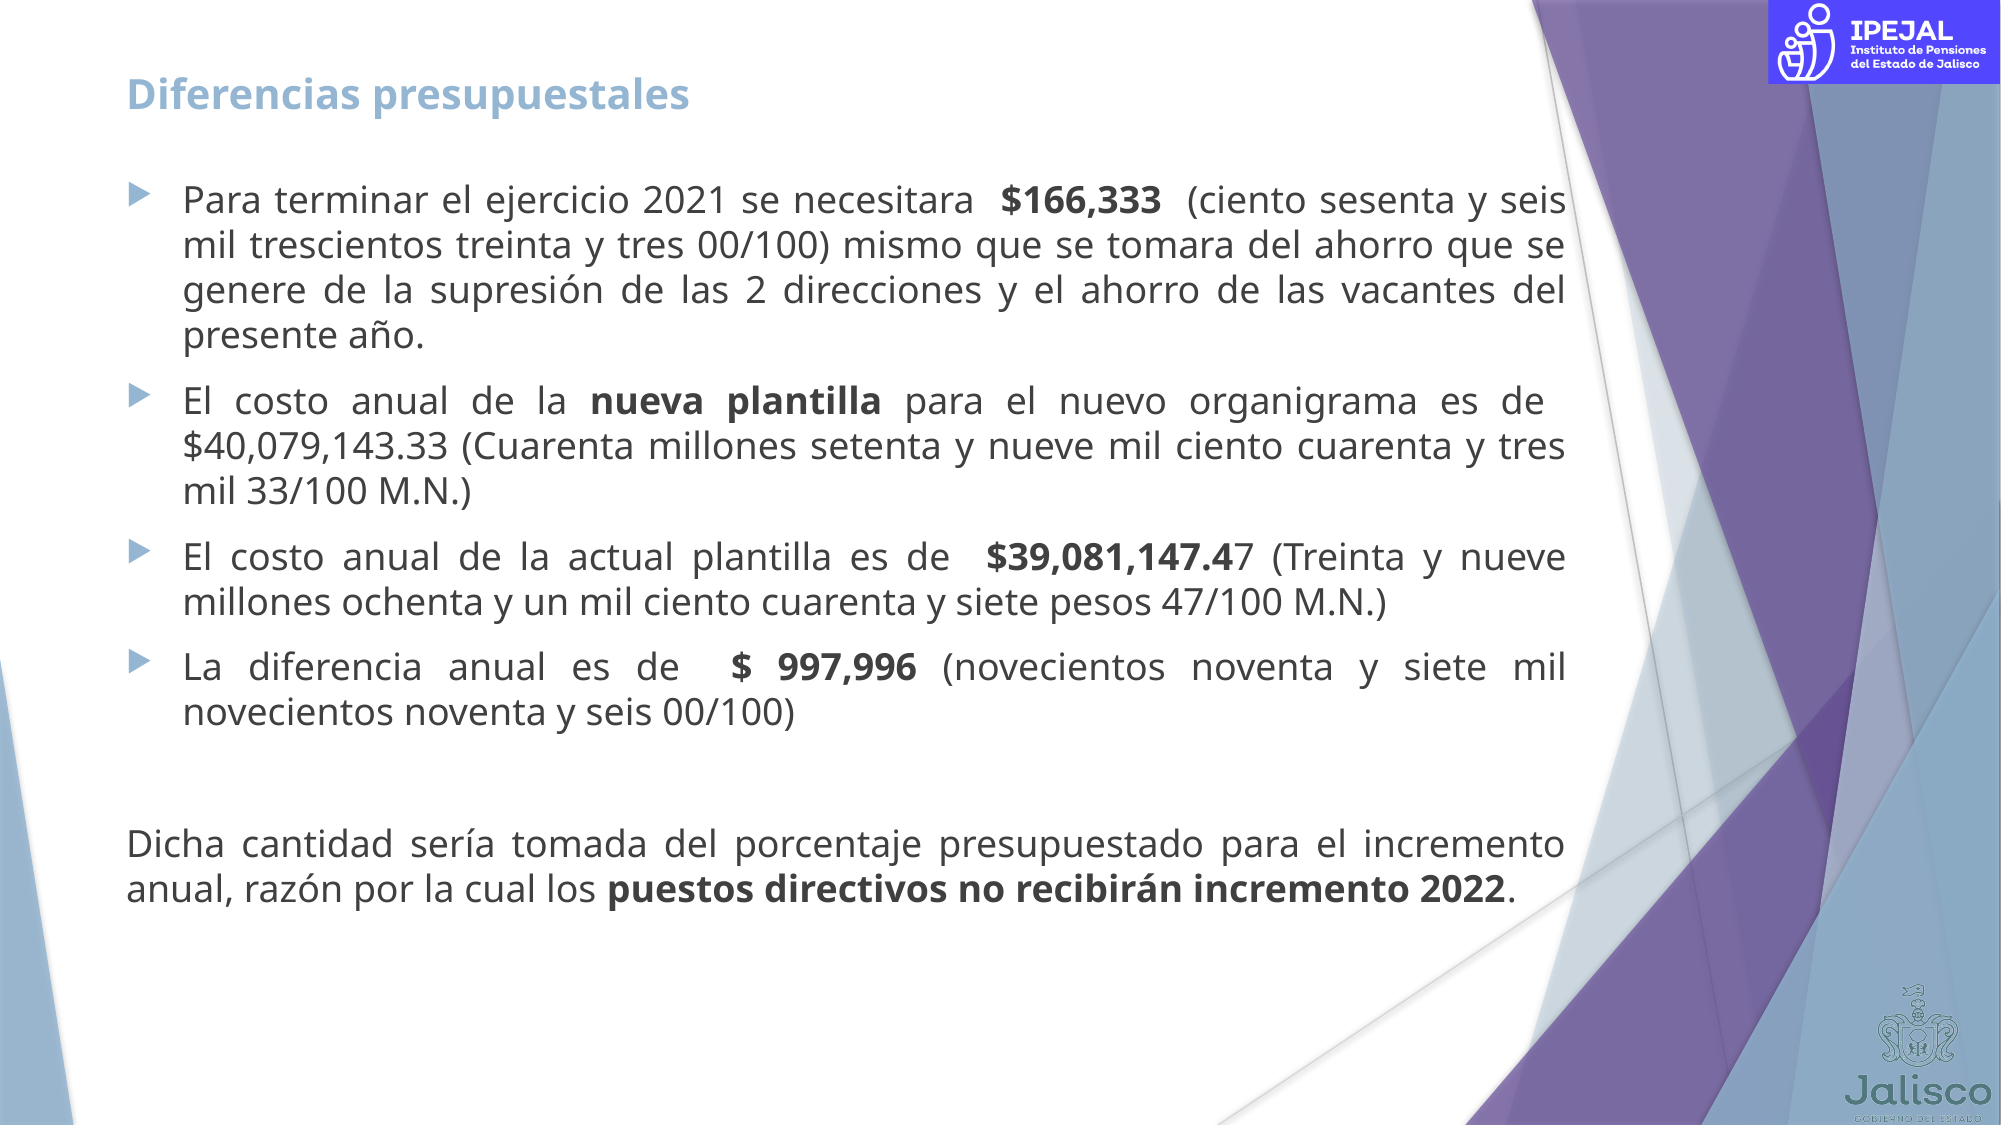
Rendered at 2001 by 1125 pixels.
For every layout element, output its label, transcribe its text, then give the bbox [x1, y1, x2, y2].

picture [1839, 981, 1998, 1125]
list Para terminar el ejercicio 2021 se necesitara $166,333 (ciento sesenta y seis mil trescientos treinta y tres 00/100) mismo que se tomara del ahorro que se genere de la supresión de las 2 direcciones y el ahorro de las vacantes del presente año. El costo anual de la nueva plantilla para el nuevo organigrama es de $40,079,143.33 (Cuarenta millones setenta y nueve mil ciento cuarenta y tres mil 33/100 M.N.) El costo anual de la actual plantilla es de $39,081,147.47 (Treinta y nueve millones ochenta y un mil ciento cuarenta y siete pesos 47/100 M.N.) La diferencia anual es de $ 997,996 (novecientos noventa y siete mil novecientos noventa y seis 00/100) Dicha cantidad sería tomada del porcentaje presupuestado para el incremento anual, razón por la cual los puestos directivos no recibirán incremento 2022. [111, 168, 1583, 1065]
picture [1768, 0, 2000, 84]
title Diferencias presupuestales [111, 60, 1522, 133]
